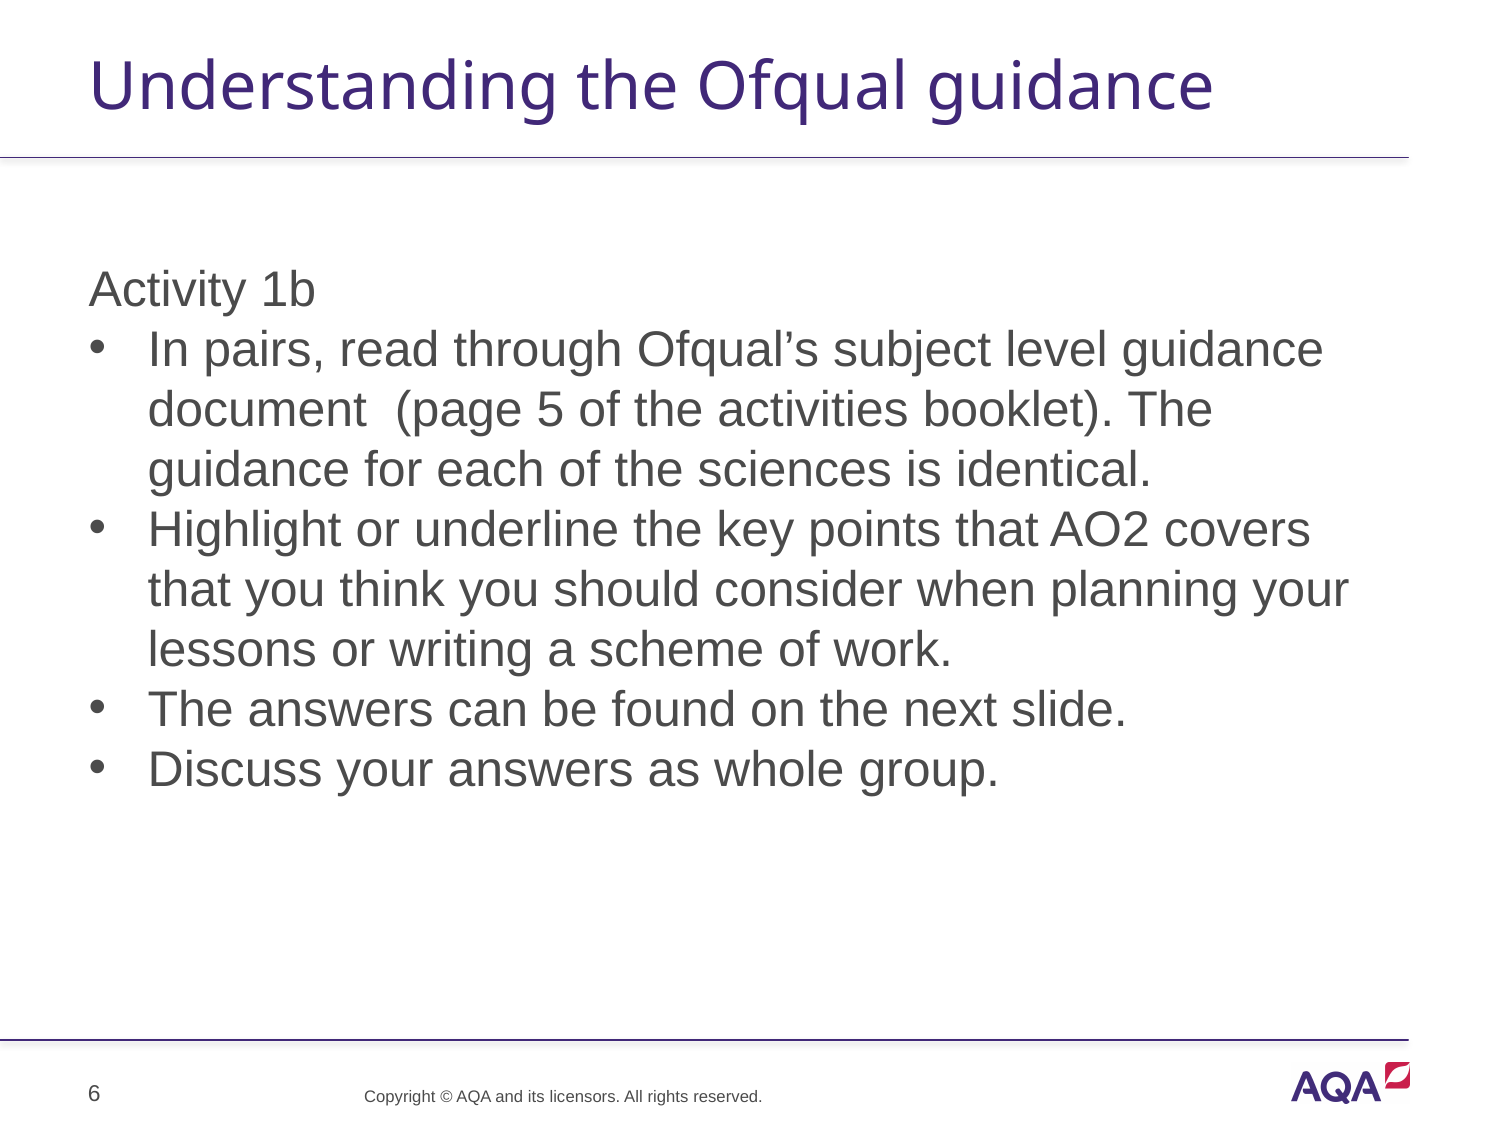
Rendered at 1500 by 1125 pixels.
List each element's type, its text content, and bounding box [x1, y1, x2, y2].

list Activity 1b In pairs, read through Ofqual’s subject level guidance document (page 5 of the activities booklet). The guidance for each of the sciences is identical. Highlight or underline the key points that AO2 covers that you think you should consider when planning your lessons or writing a scheme of work. The answers can be found on the next slide. Discuss your answers as whole group. [88, 256, 1409, 1007]
footer Copyright © AQA and its licensors. All rights reserved. [324, 1084, 764, 1124]
slide_number 6 [72, 1062, 188, 1123]
picture [1291, 1062, 1410, 1104]
title Understanding the Ofqual guidance [88, 64, 1409, 135]
